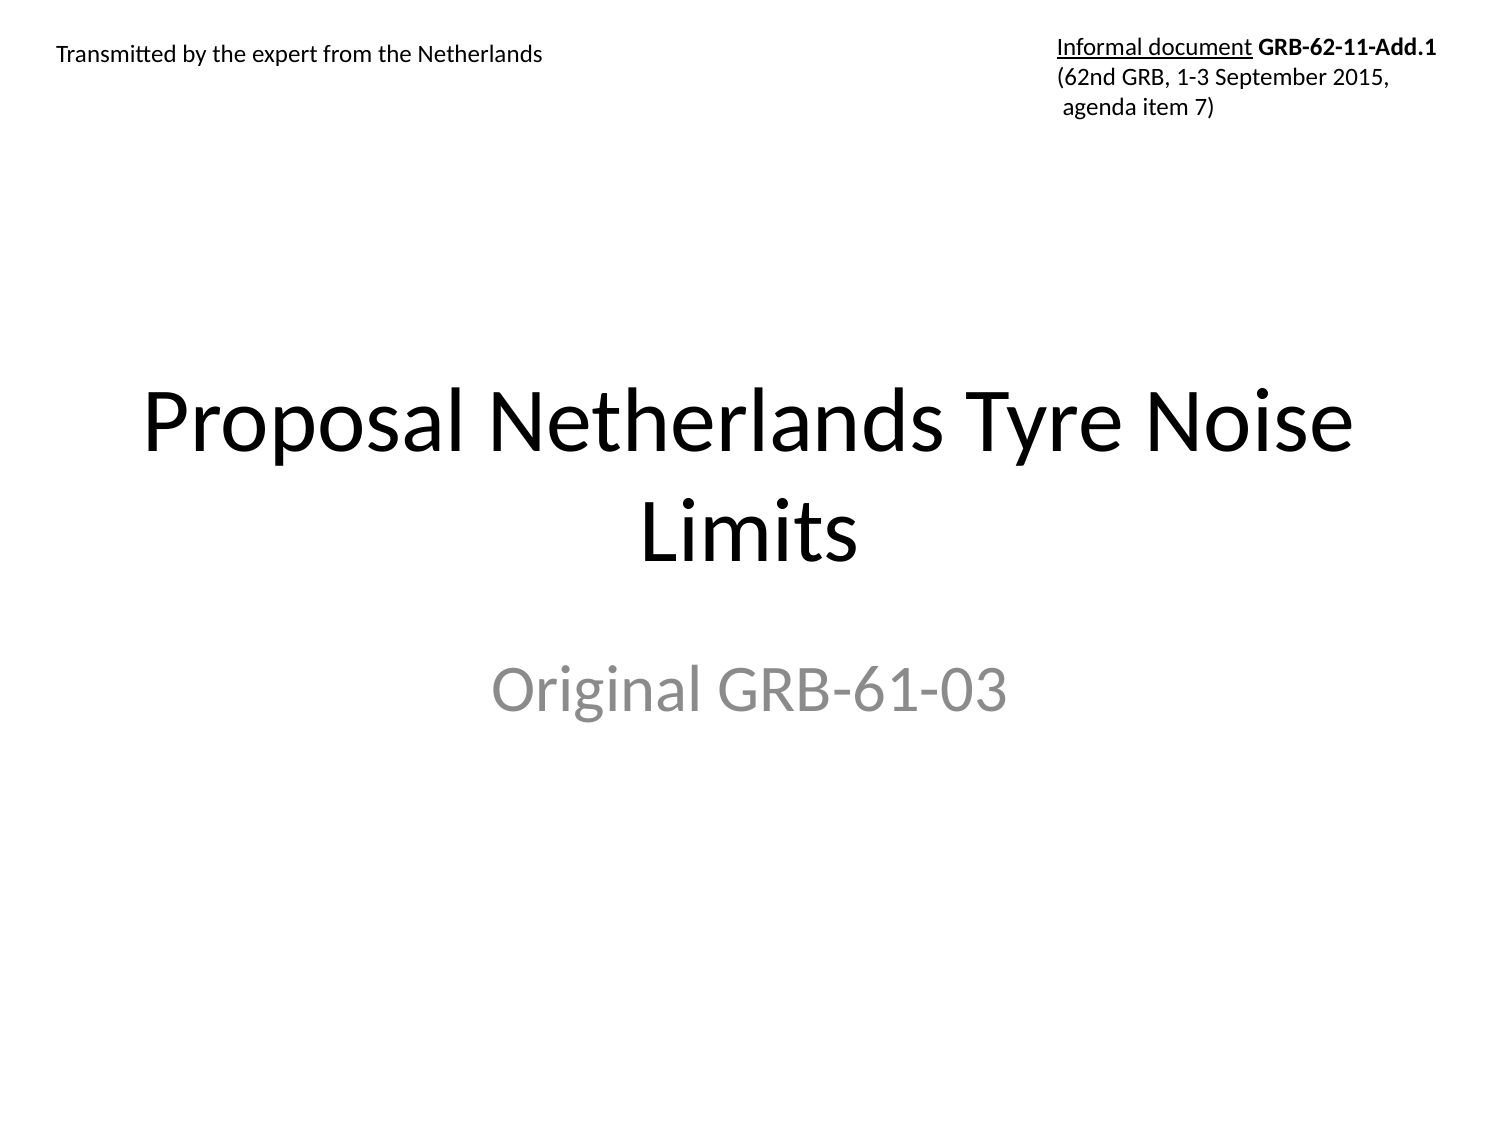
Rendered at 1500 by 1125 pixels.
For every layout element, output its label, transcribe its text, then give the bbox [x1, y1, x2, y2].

subtitle Original GRB-61-03 [225, 637, 1275, 925]
text_box Transmitted by the expert from the Netherlands [41, 30, 715, 76]
title Proposal Netherlands Tyre Noise Limits [112, 349, 1388, 591]
text_box Informal document GRB-62-11-Add.1 (62nd GRB, 1-3 September 2015, agenda item 7) [1042, 23, 1453, 128]
